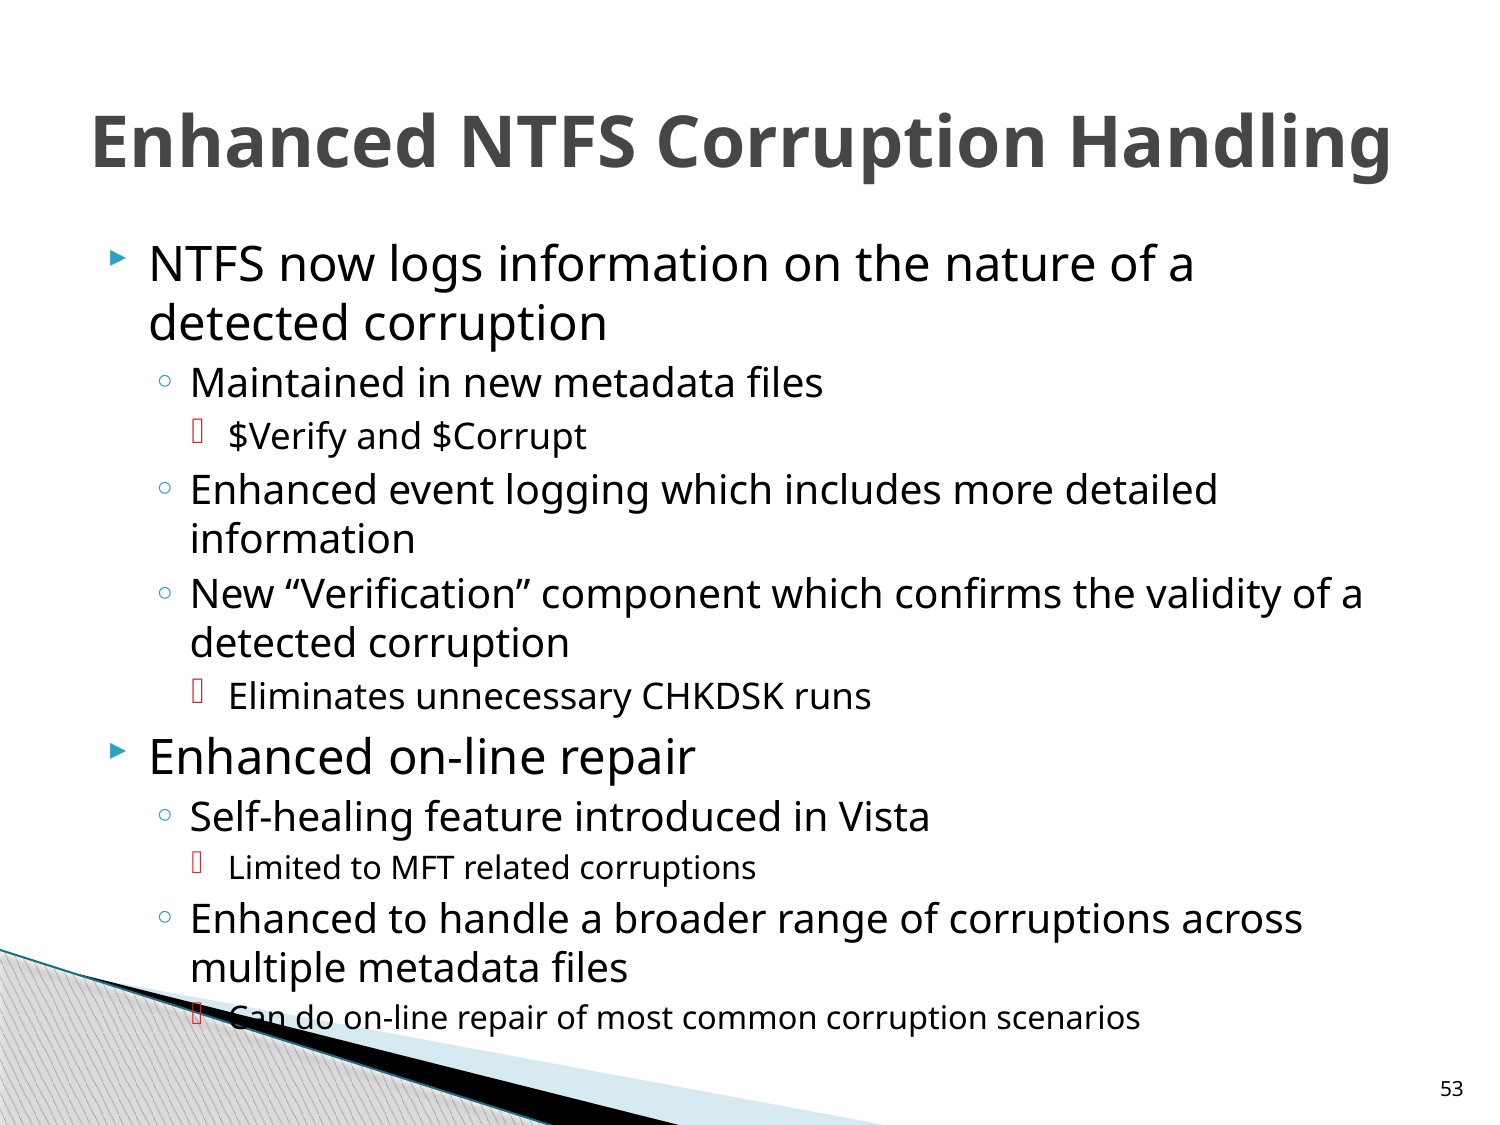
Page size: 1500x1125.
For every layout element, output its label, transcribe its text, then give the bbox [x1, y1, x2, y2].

title Enhanced NTFS Corruption Handling [75, 45, 1425, 233]
list NTFS now logs information on the nature of a detected corruption Maintained in new metadata files $Verify and $Corrupt Enhanced event logging which includes more detailed information New “Verification” component which confirms the validity of a detected corruption Eliminates unnecessary CHKDSK runs Enhanced on-line repair Self-healing feature introduced in Vista Limited to MFT related corruptions Enhanced to handle a broader range of corruptions across multiple metadata files Can do on-line repair of most common corruption scenarios [75, 233, 1425, 1050]
slide_number 53 [1418, 1051, 1479, 1112]
